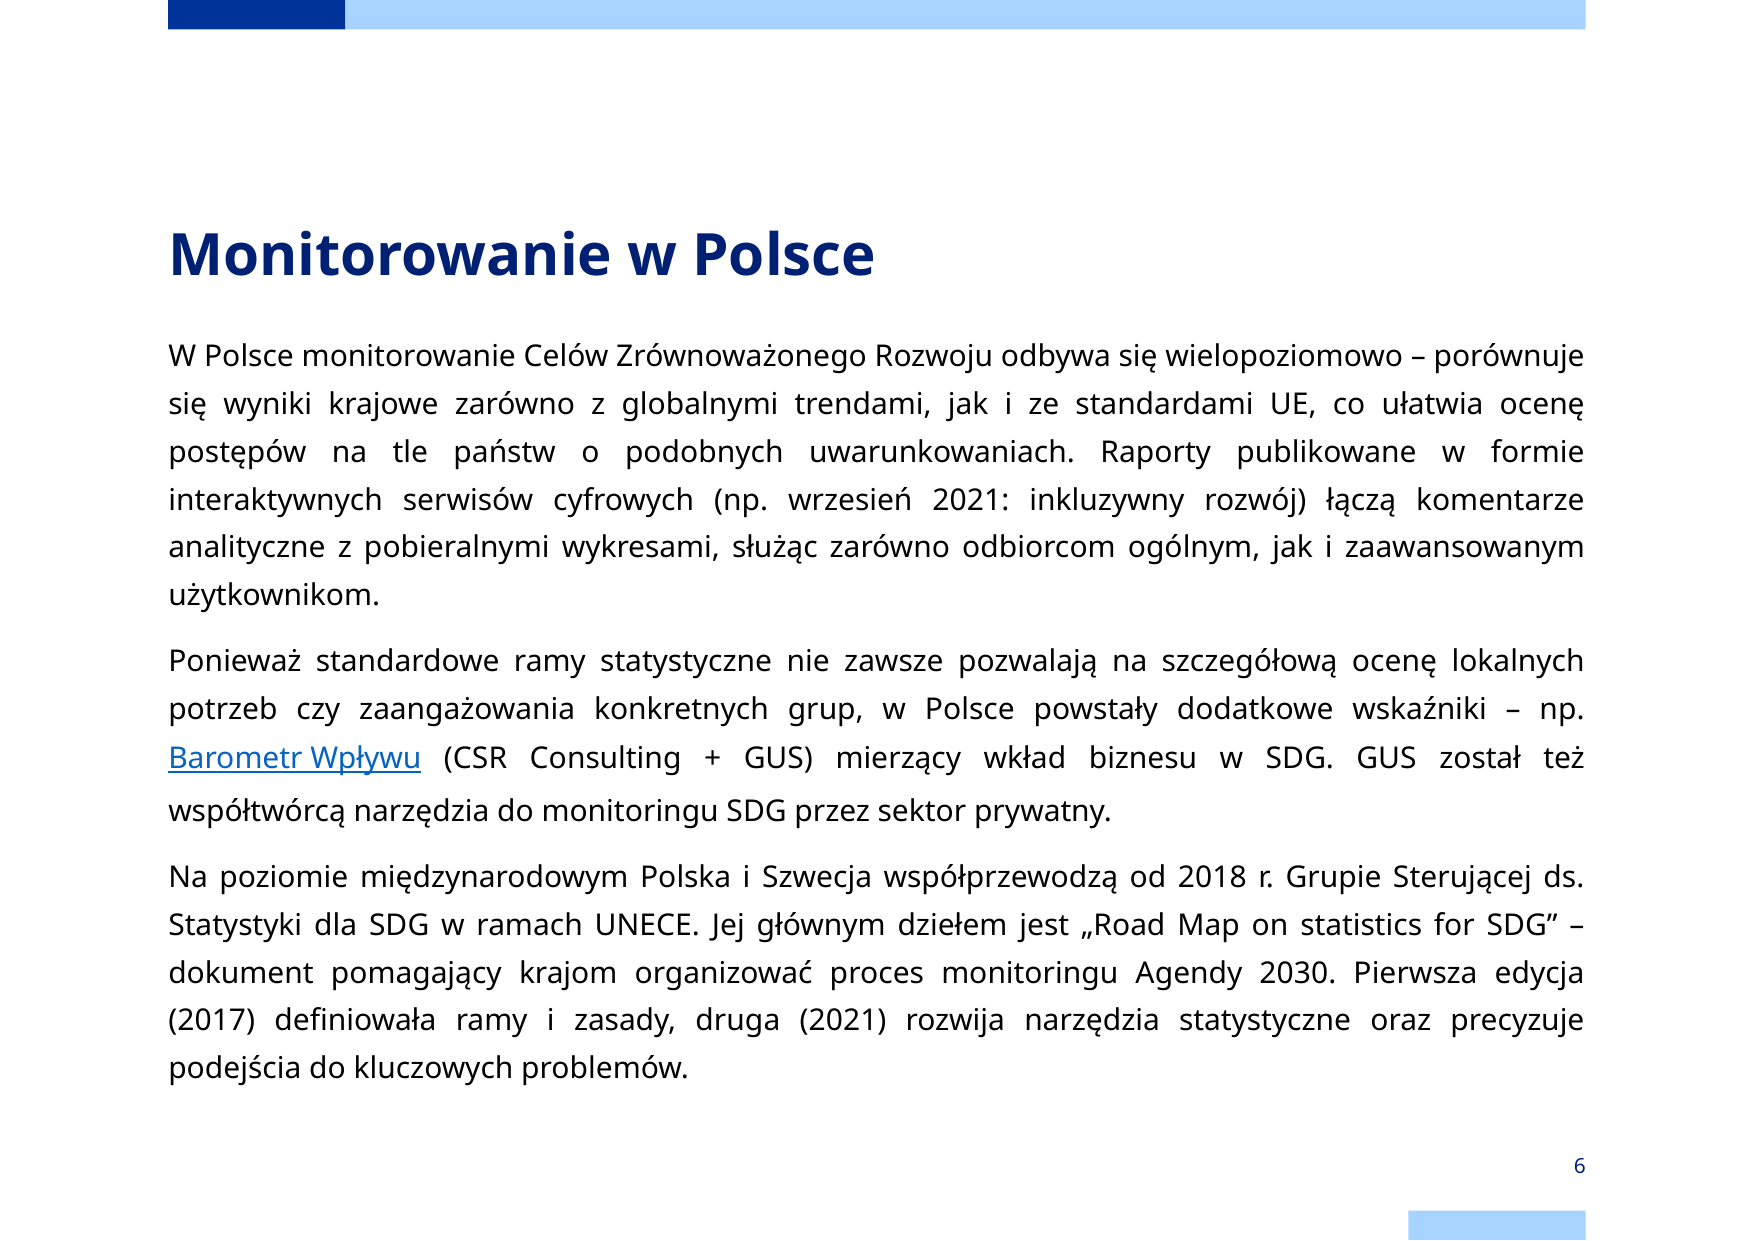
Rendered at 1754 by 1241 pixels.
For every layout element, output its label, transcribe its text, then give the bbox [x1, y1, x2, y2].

title Monitorowanie w Polsce [168, 147, 1586, 324]
slide_number ‹#› [1408, 1151, 1586, 1182]
list W Polsce monitorowanie Celów Zrównoważonego Rozwoju odbywa się wielopoziomowo – porównuje się wyniki krajowe zarówno z globalnymi trendami, jak i ze standardami UE, co ułatwia ocenę postępów na tle państw o podobnych uwarunkowaniach. Raporty publikowane w formie interaktywnych serwisów cyfrowych (np. wrzesień 2021: inkluzywny rozwój) łączą komentarze analityczne z pobieralnymi wykresami, służąc zarówno odbiorcom ogólnym, jak i zaawansowanym użytkownikom. Ponieważ standardowe ramy statystyczne nie zawsze pozwalają na szczegółową ocenę lokalnych potrzeb czy zaangażowania konkretnych grup, w Polsce powstały dodatkowe wskaźniki – np. Barometr Wpływu (CSR Consulting + GUS) mierzący wkład biznesu w SDG. GUS został też współtwórcą narzędzia do monitoringu SDG przez sektor prywatny. Na poziomie międzynarodowym Polska i Szwecja współprzewodzą od 2018 r. Grupie Sterującej ds. Statystyki dla SDG w ramach UNECE. Jej głównym dziełem jest „Road Map on statistics for SDG” – dokument pomagający krajom organizować proces monitoringu Agendy 2030. Pierwsza edycja (2017) definiowała ramy i zasady, druga (2021) rozwija narzędzia statystyczne oraz precyzuje podejścia do kluczowych problemów. [168, 324, 1586, 1093]
